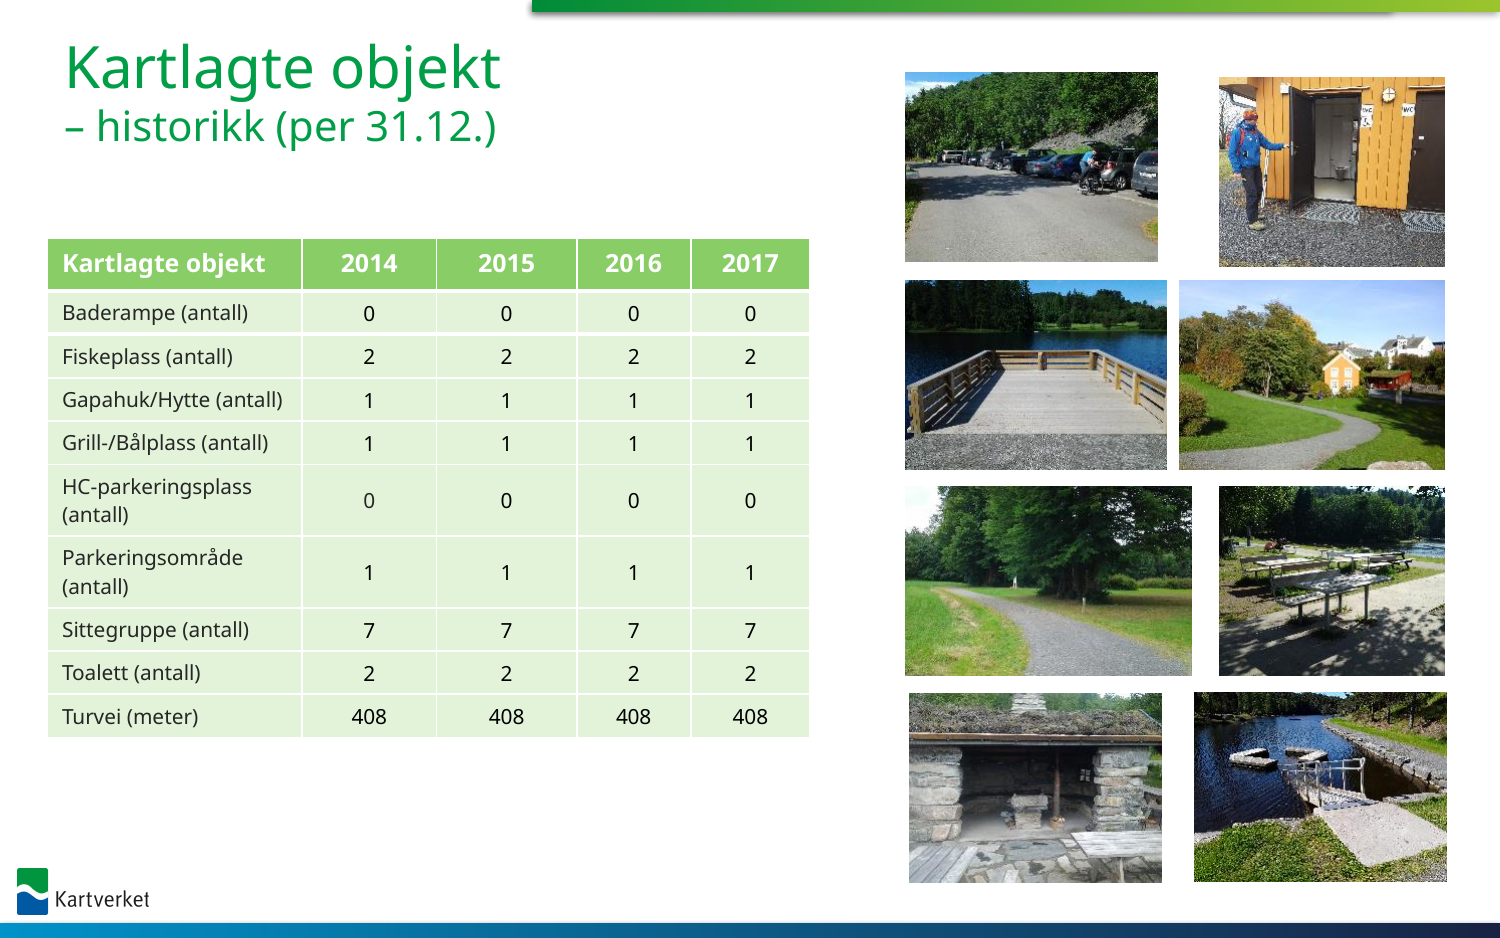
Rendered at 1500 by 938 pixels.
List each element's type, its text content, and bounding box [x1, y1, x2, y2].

table_cell 2 [692, 652, 809, 693]
table_header 2015 [437, 239, 576, 289]
text_box Kartlagte objekt – historikk (per 31.12.) [49, 14, 1431, 158]
table_cell Sittegruppe (antall) [48, 609, 301, 650]
table_cell 2 [303, 652, 436, 693]
table_cell 1 [692, 379, 809, 420]
table_cell 1 [437, 537, 576, 607]
picture [905, 486, 1193, 676]
table_cell Parkeringsområde (antall) [48, 537, 301, 607]
picture [1179, 280, 1445, 470]
picture [909, 693, 1163, 884]
table_header Kartlagte objekt [48, 239, 301, 289]
table_cell 1 [303, 422, 436, 464]
picture [1194, 692, 1448, 882]
table_cell 1 [437, 422, 576, 464]
table_cell 2 [303, 336, 436, 377]
table_cell 0 [692, 293, 809, 332]
table_cell 1 [303, 379, 436, 420]
table_cell 2 [578, 652, 690, 693]
table_cell Toalett (antall) [48, 652, 301, 693]
table_cell Grill-/Bålplass (antall) [48, 422, 301, 464]
table_cell 0 [303, 465, 436, 535]
table_cell 0 [692, 465, 809, 535]
table_cell Fiskeplass (antall) [48, 336, 301, 377]
table_cell 1 [692, 537, 809, 607]
table_cell 2 [578, 336, 690, 377]
picture [905, 72, 1158, 262]
table_cell Baderampe (antall) [48, 293, 301, 332]
table_cell 1 [578, 537, 690, 607]
table_cell 0 [303, 293, 436, 332]
picture [1219, 77, 1445, 267]
table_cell 2 [437, 652, 576, 693]
table_cell 1 [578, 379, 690, 420]
table_cell 7 [692, 609, 809, 650]
table_cell HC-parkeringsplass (antall) [48, 465, 301, 535]
table_cell 2 [692, 336, 809, 377]
table_cell 408 [692, 695, 809, 737]
table_cell 0 [437, 465, 576, 535]
table_cell 1 [437, 379, 576, 420]
table_cell 1 [578, 422, 690, 464]
table_cell 7 [303, 609, 436, 650]
table_cell Turvei (meter) [48, 695, 301, 737]
table_header 2016 [578, 239, 690, 289]
picture [905, 280, 1167, 470]
table_cell 2 [437, 336, 576, 377]
table_cell 1 [692, 422, 809, 464]
table_cell 7 [578, 609, 690, 650]
table_cell 1 [303, 537, 436, 607]
table_cell 408 [437, 695, 576, 737]
table_header 2017 [692, 239, 809, 289]
table_cell Gapahuk/Hytte (antall) [48, 379, 301, 420]
table_cell 0 [578, 293, 690, 332]
table_cell 0 [578, 465, 690, 535]
table_header 2014 [303, 239, 436, 289]
table_cell 408 [303, 695, 436, 737]
picture [1219, 486, 1445, 676]
table_cell 408 [578, 695, 690, 737]
table_cell 7 [437, 609, 576, 650]
table_cell 0 [437, 293, 576, 332]
